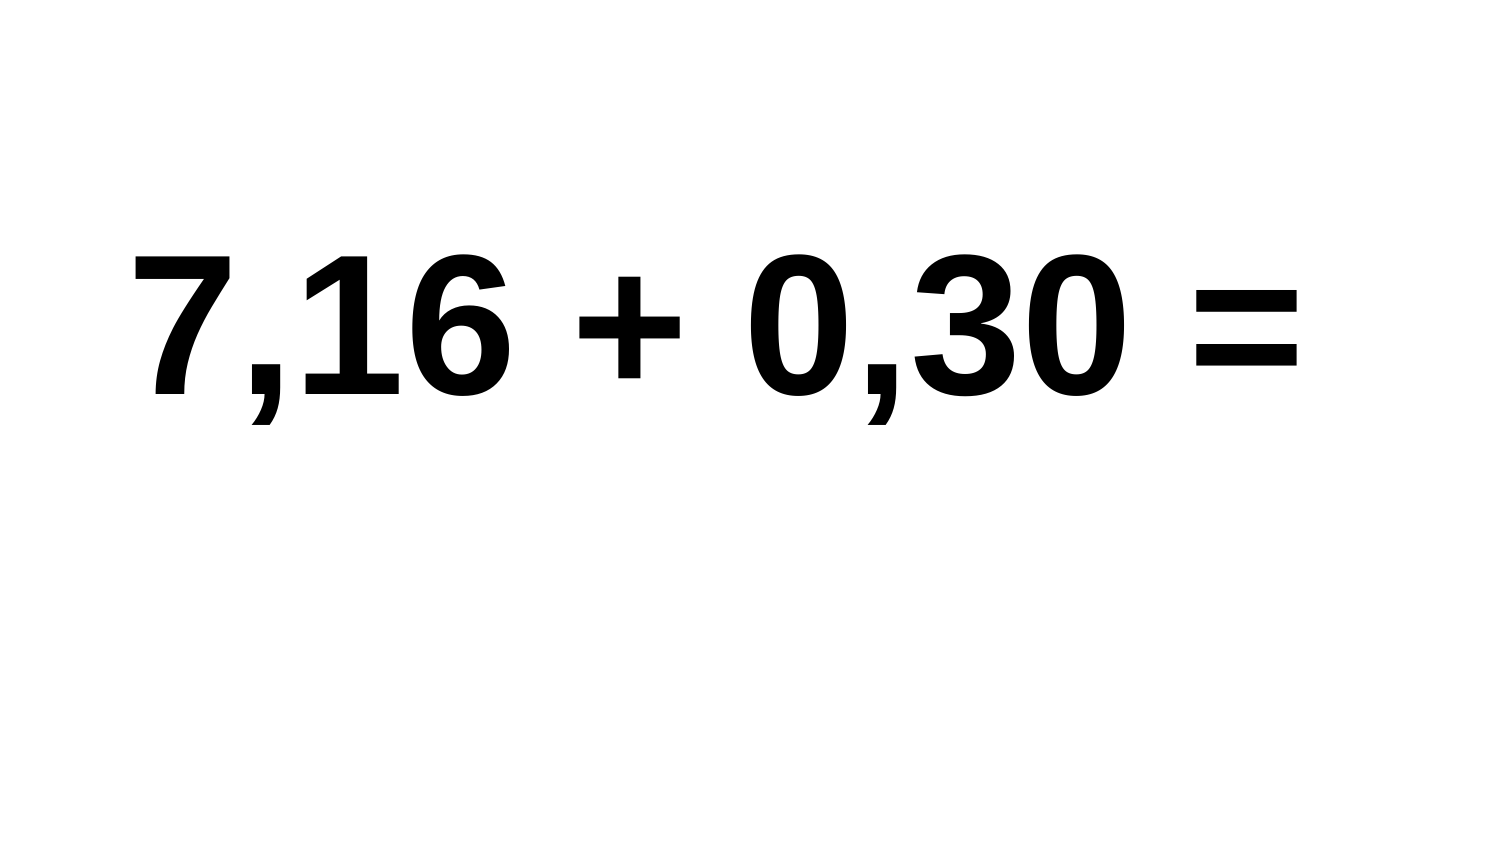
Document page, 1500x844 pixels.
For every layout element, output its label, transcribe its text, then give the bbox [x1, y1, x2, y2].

text_box 7,16 + 0,30 = [112, 259, 1388, 450]
